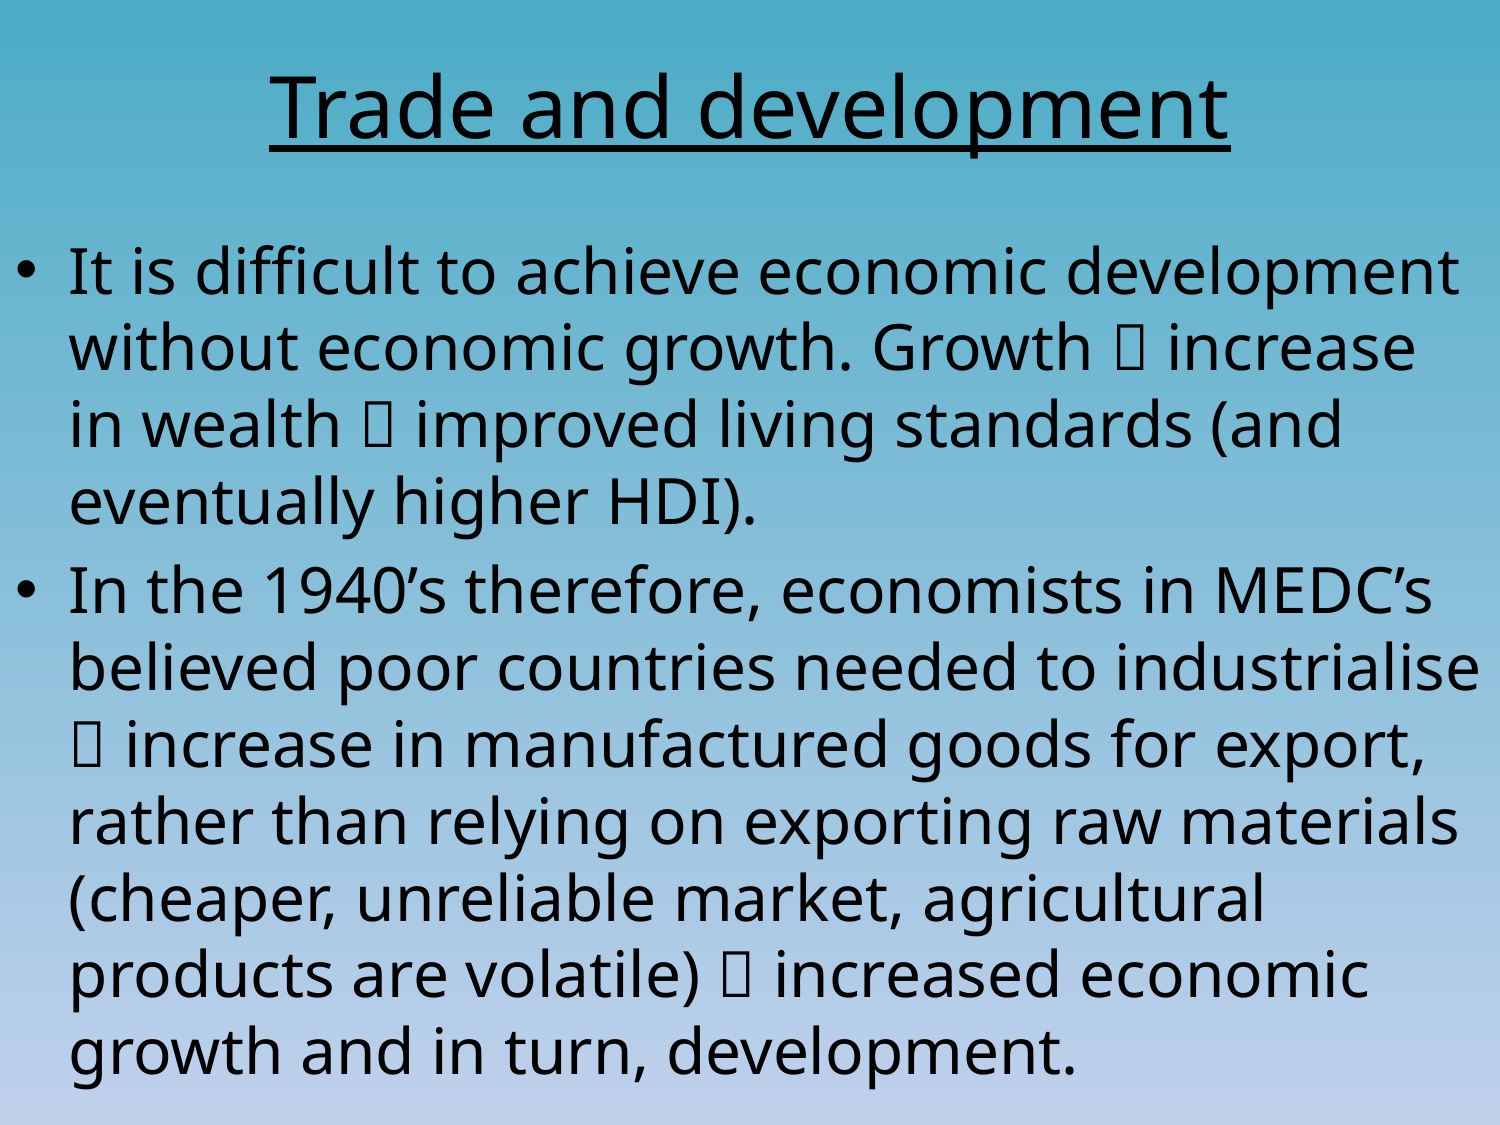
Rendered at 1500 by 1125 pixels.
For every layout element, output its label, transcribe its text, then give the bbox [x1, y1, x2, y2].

list It is difficult to achieve economic development without economic growth. Growth  increase in wealth  improved living standards (and eventually higher HDI). In the 1940’s therefore, economists in MEDC’s believed poor countries needed to industrialise  increase in manufactured goods for export, rather than relying on exporting raw materials (cheaper, unreliable market, agricultural products are volatile)  increased economic growth and in turn, development. [0, 222, 1500, 1125]
title Trade and development [75, 45, 1425, 164]
